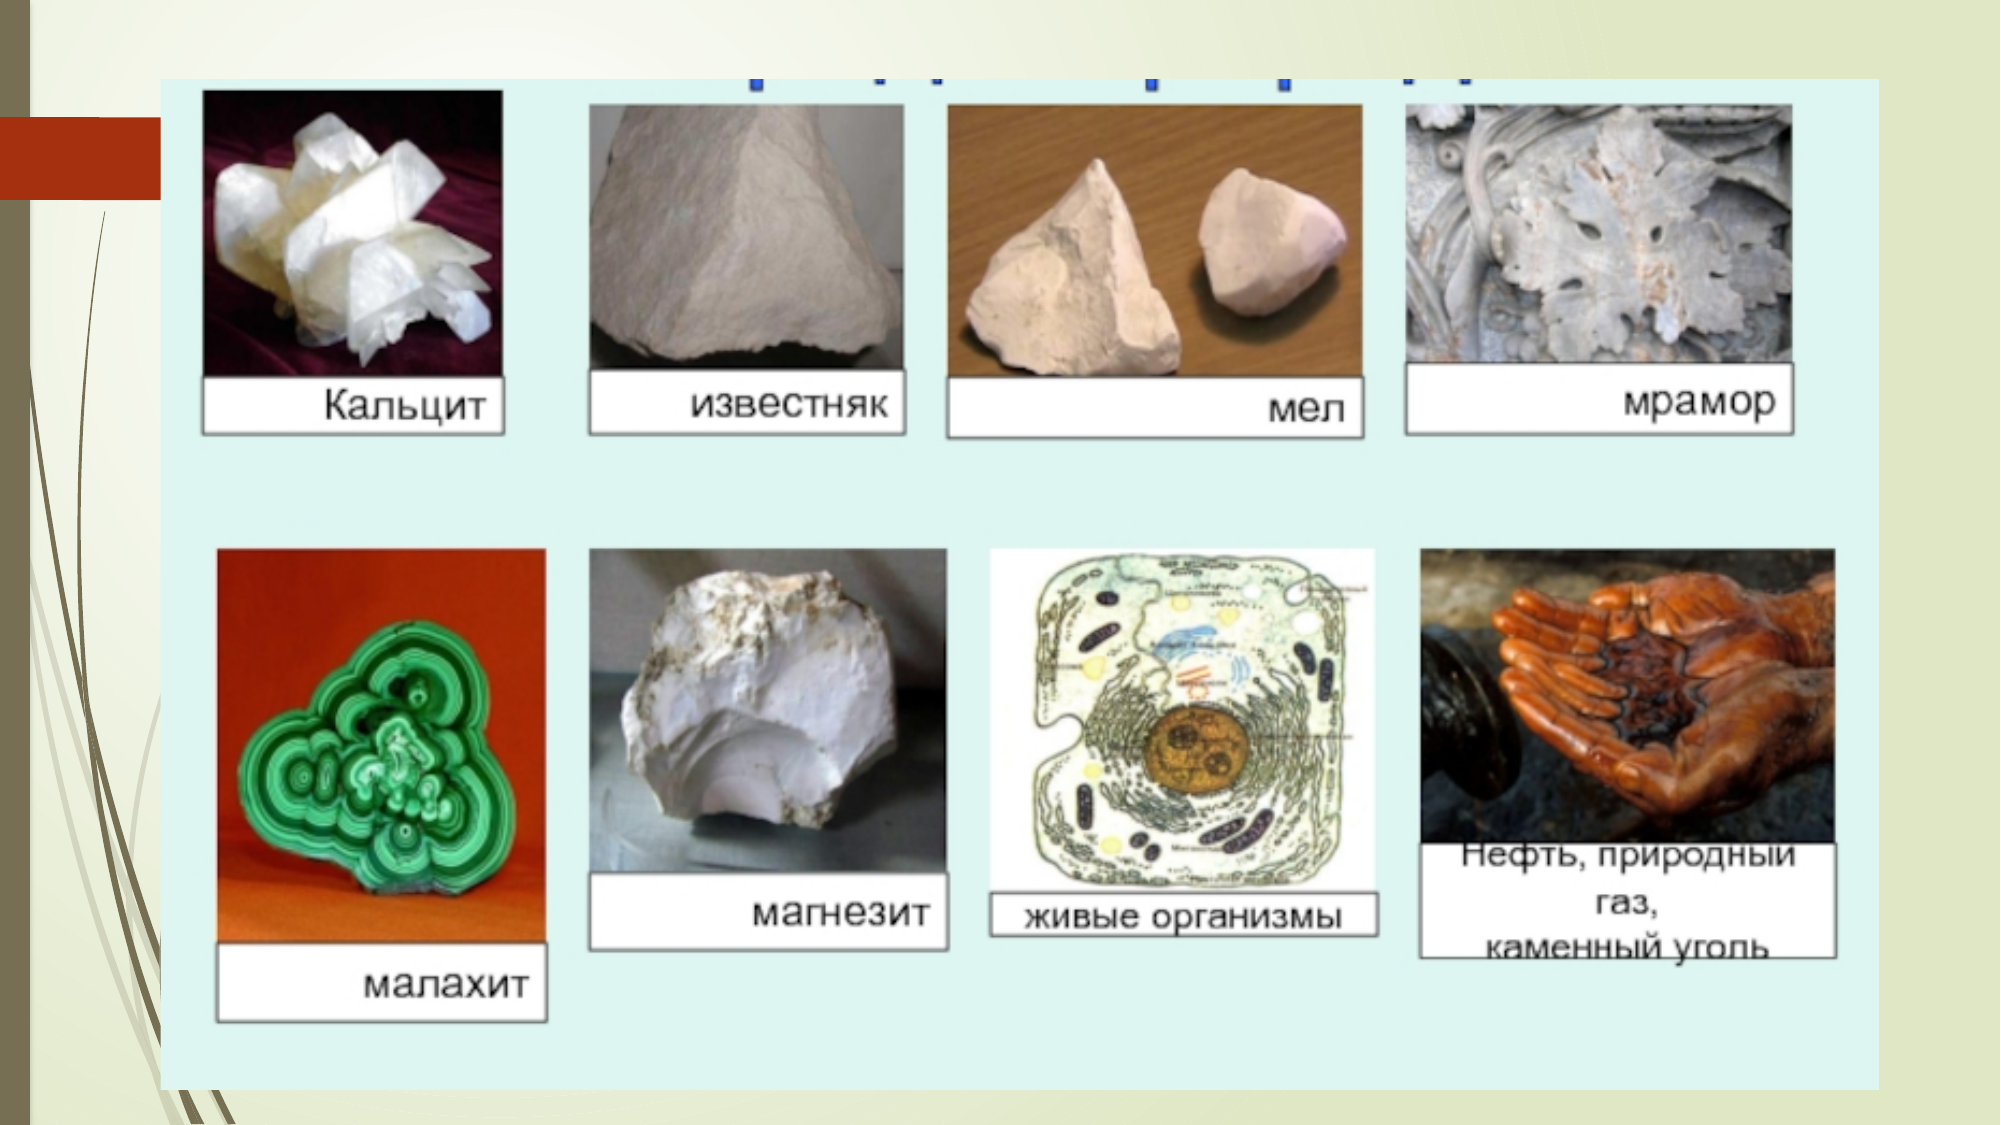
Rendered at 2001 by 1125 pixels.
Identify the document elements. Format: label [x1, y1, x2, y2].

picture [160, 79, 1913, 1091]
